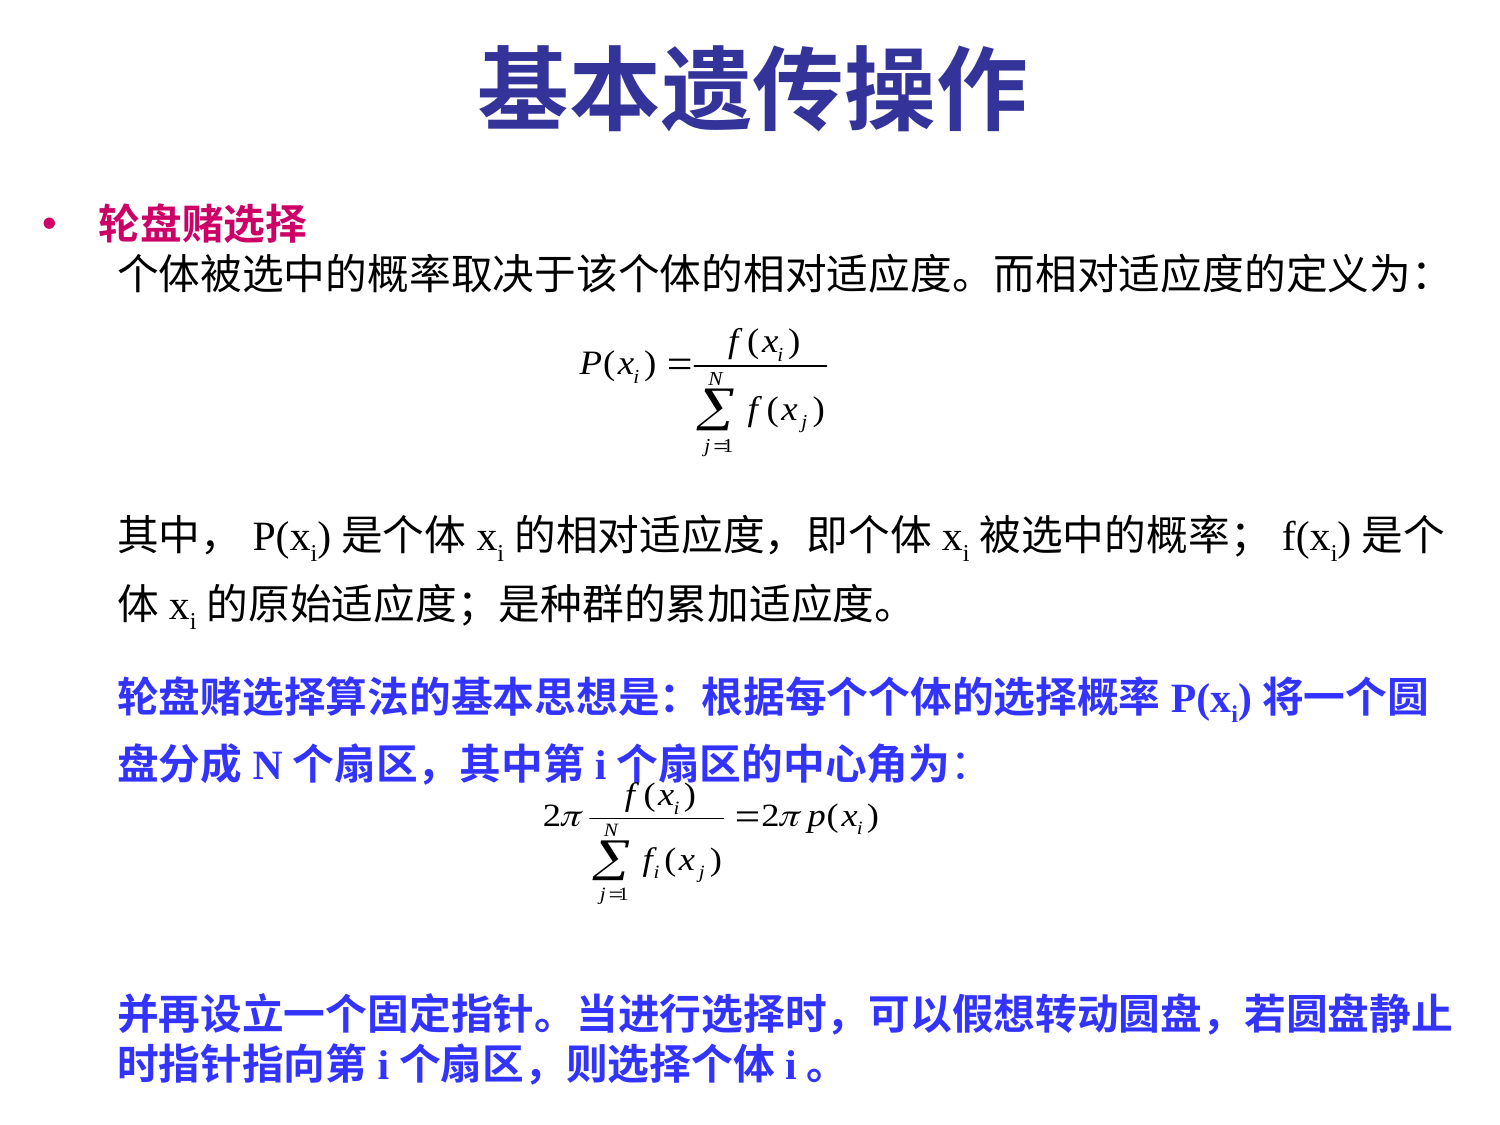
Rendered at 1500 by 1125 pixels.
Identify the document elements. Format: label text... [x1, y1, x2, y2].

text_box 基本遗传操作 [295, 24, 1211, 150]
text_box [572, 320, 835, 463]
text_box 轮盘赌选择 个体被选中的概率取决于该个体的相对适应度。而相对适应度的定义为： 其中，P(xi)是个体xi的相对适应度，即个体xi被选中的概率；f(xi)是个体xi的原始适应度；是种群的累加适应度。 轮盘赌选择算法的基本思想是：根据每个个体的选择概率P(xi)将一个圆盘分成N个扇区，其中第i个扇区的中心角为： 并再设立一个固定指针。当进行选择时，可以假想转动圆盘，若圆盘静止时指针指向第i个扇区，则选择个体i。 [27, 190, 1471, 1095]
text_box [537, 774, 887, 911]
